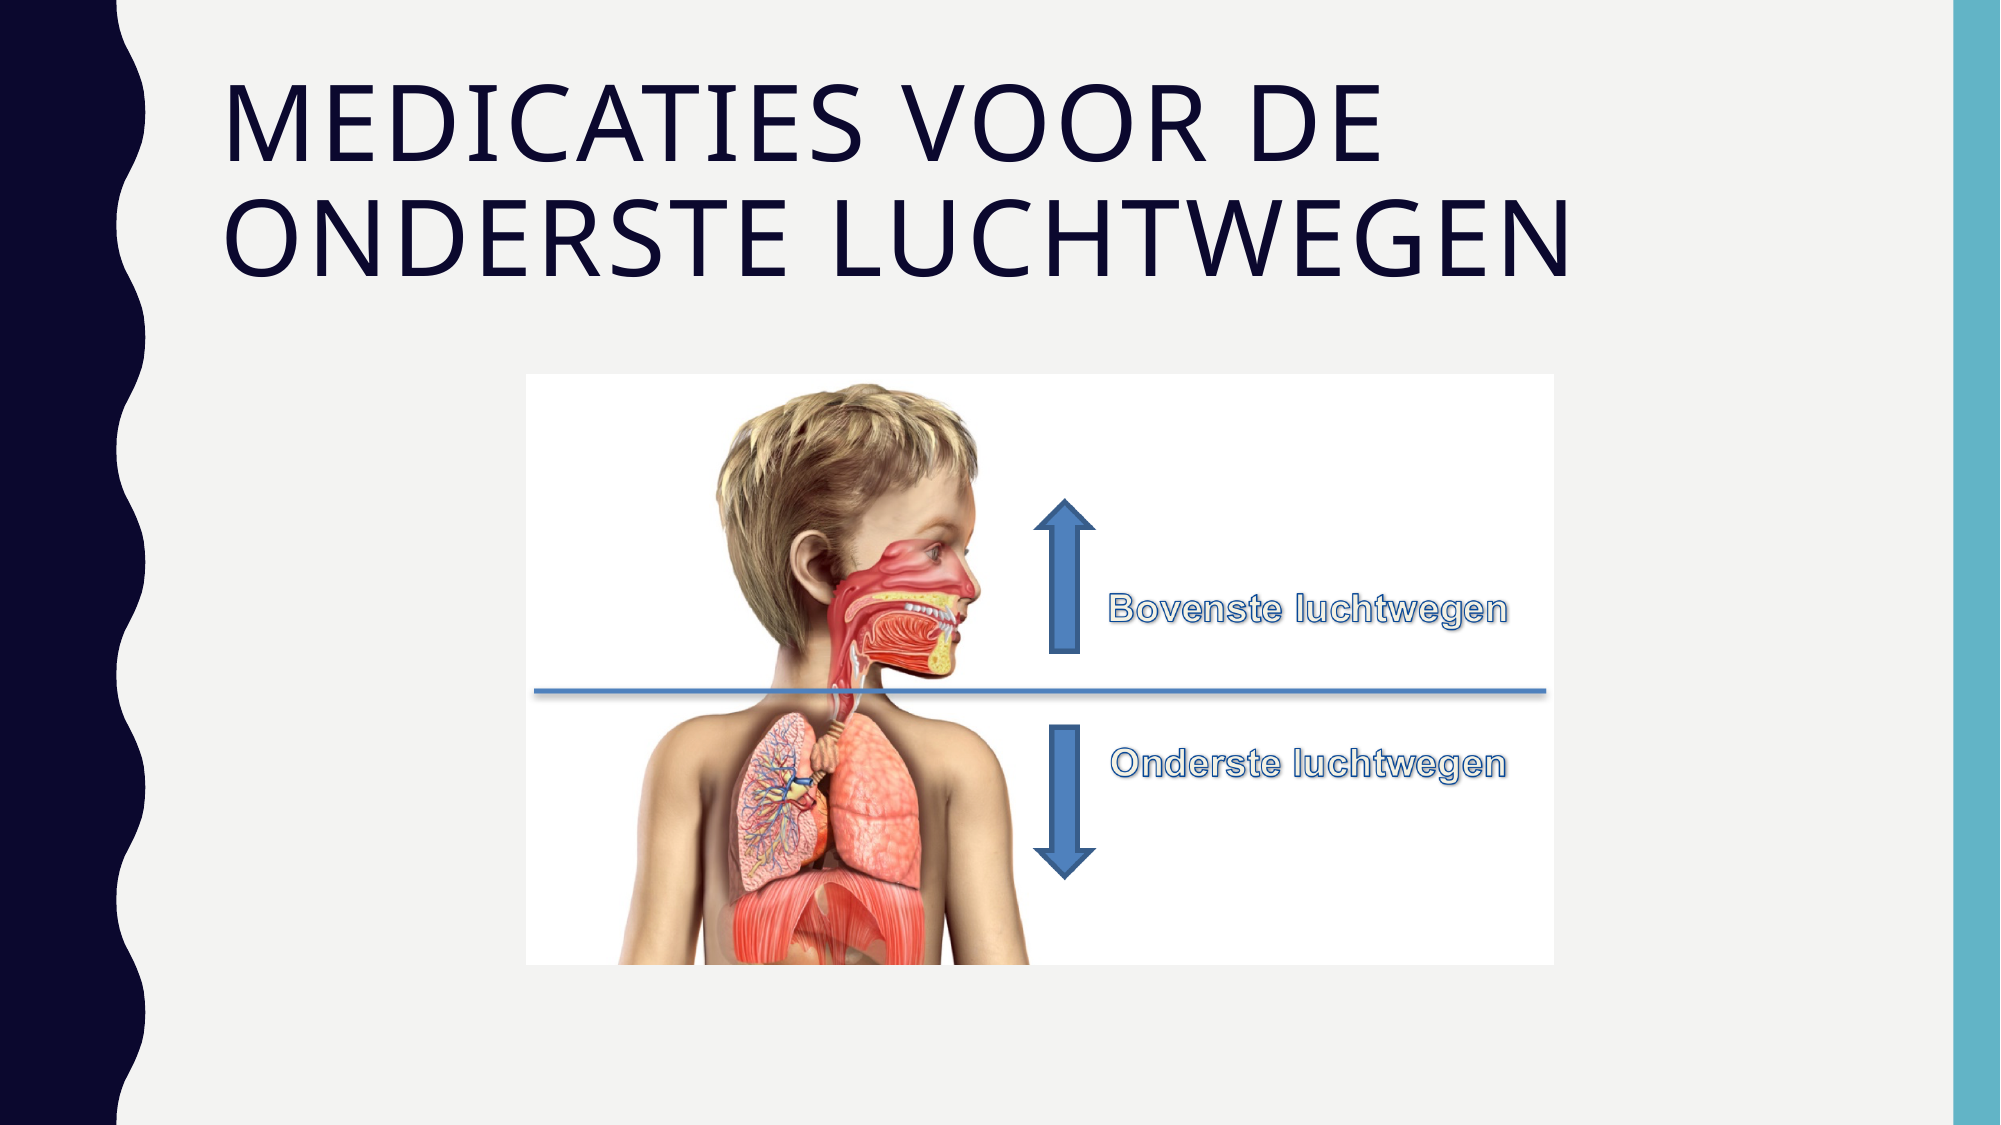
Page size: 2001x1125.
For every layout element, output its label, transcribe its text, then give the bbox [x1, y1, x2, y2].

title Medicaties voor de onderste luchtwegen [205, 62, 1875, 308]
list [526, 374, 1554, 965]
